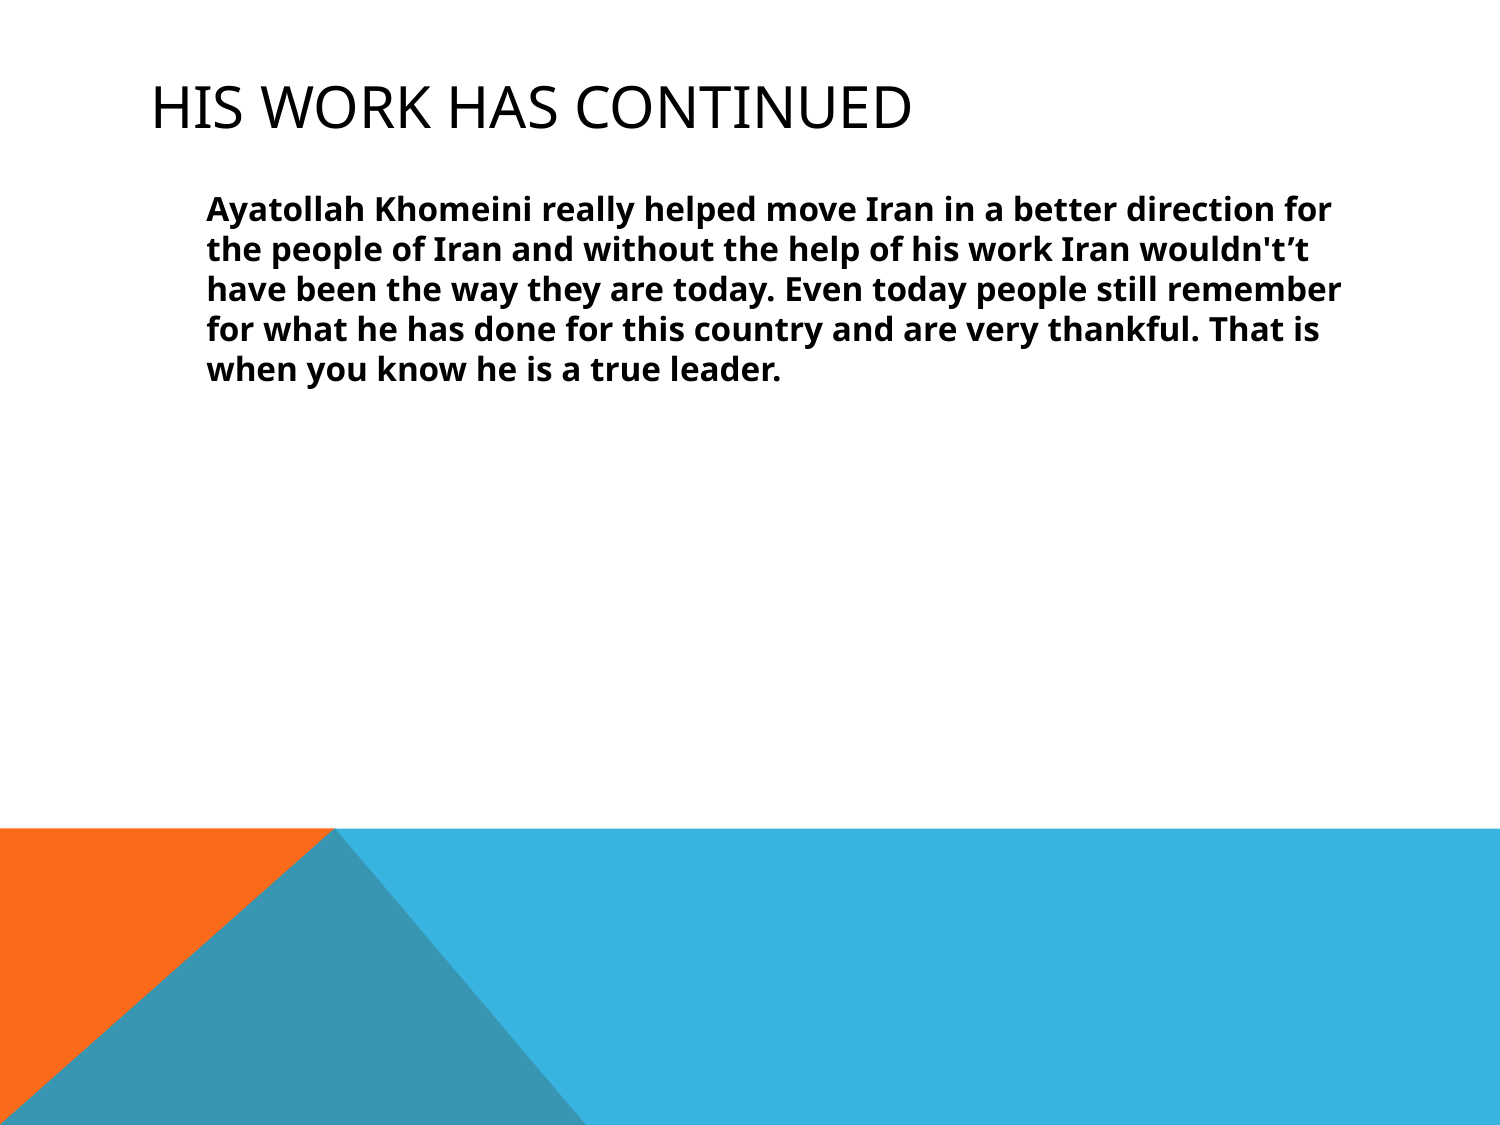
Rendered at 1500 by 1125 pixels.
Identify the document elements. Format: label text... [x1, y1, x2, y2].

list Ayatollah Khomeini really helped move Iran in a better direction for the people of Iran and without the help of his work Iran wouldn't’t have been the way they are today. Even today people still remember for what he has done for this country and are very thankful. That is when you know he is a true leader. [135, 180, 1369, 768]
title His work has continued [135, 60, 1369, 150]
